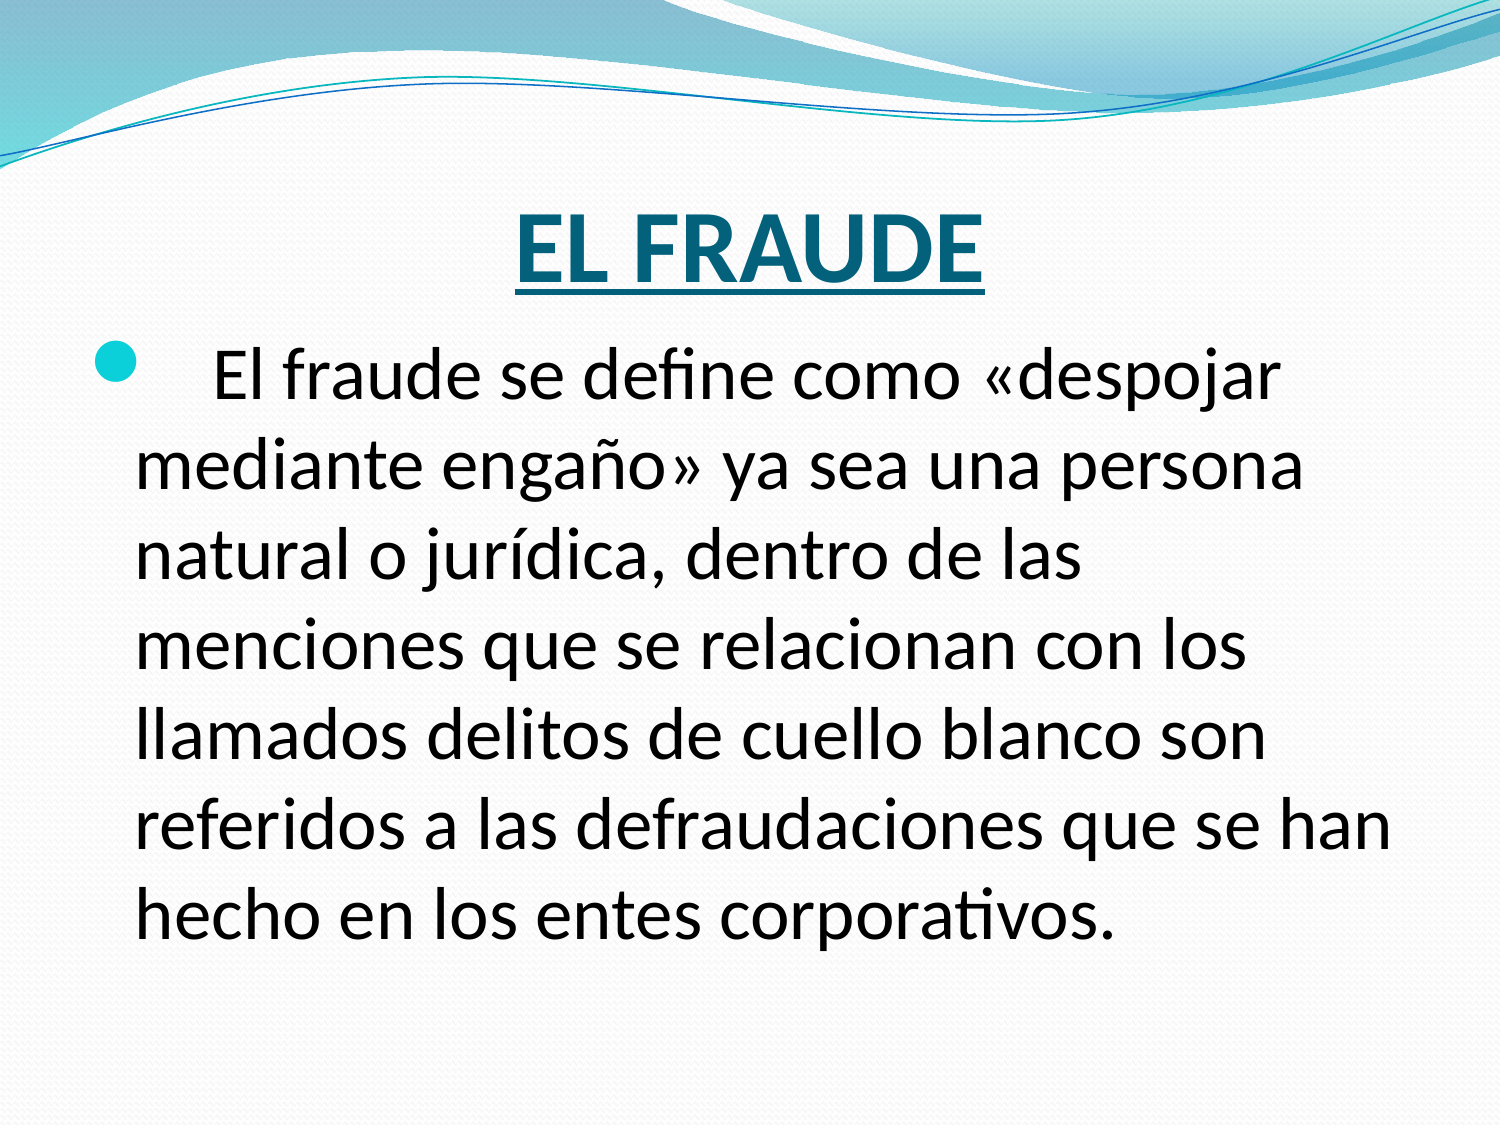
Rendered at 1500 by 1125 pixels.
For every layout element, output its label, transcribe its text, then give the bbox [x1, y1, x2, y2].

list El fraude se define como «despojar mediante engaño» ya sea una persona natural o jurídica, dentro de las menciones que se relacionan con los llamados delitos de cuello blanco son referidos a las defraudaciones que se han hecho en los entes corporativos. [75, 317, 1425, 1038]
title EL FRAUDE [75, 115, 1425, 303]
